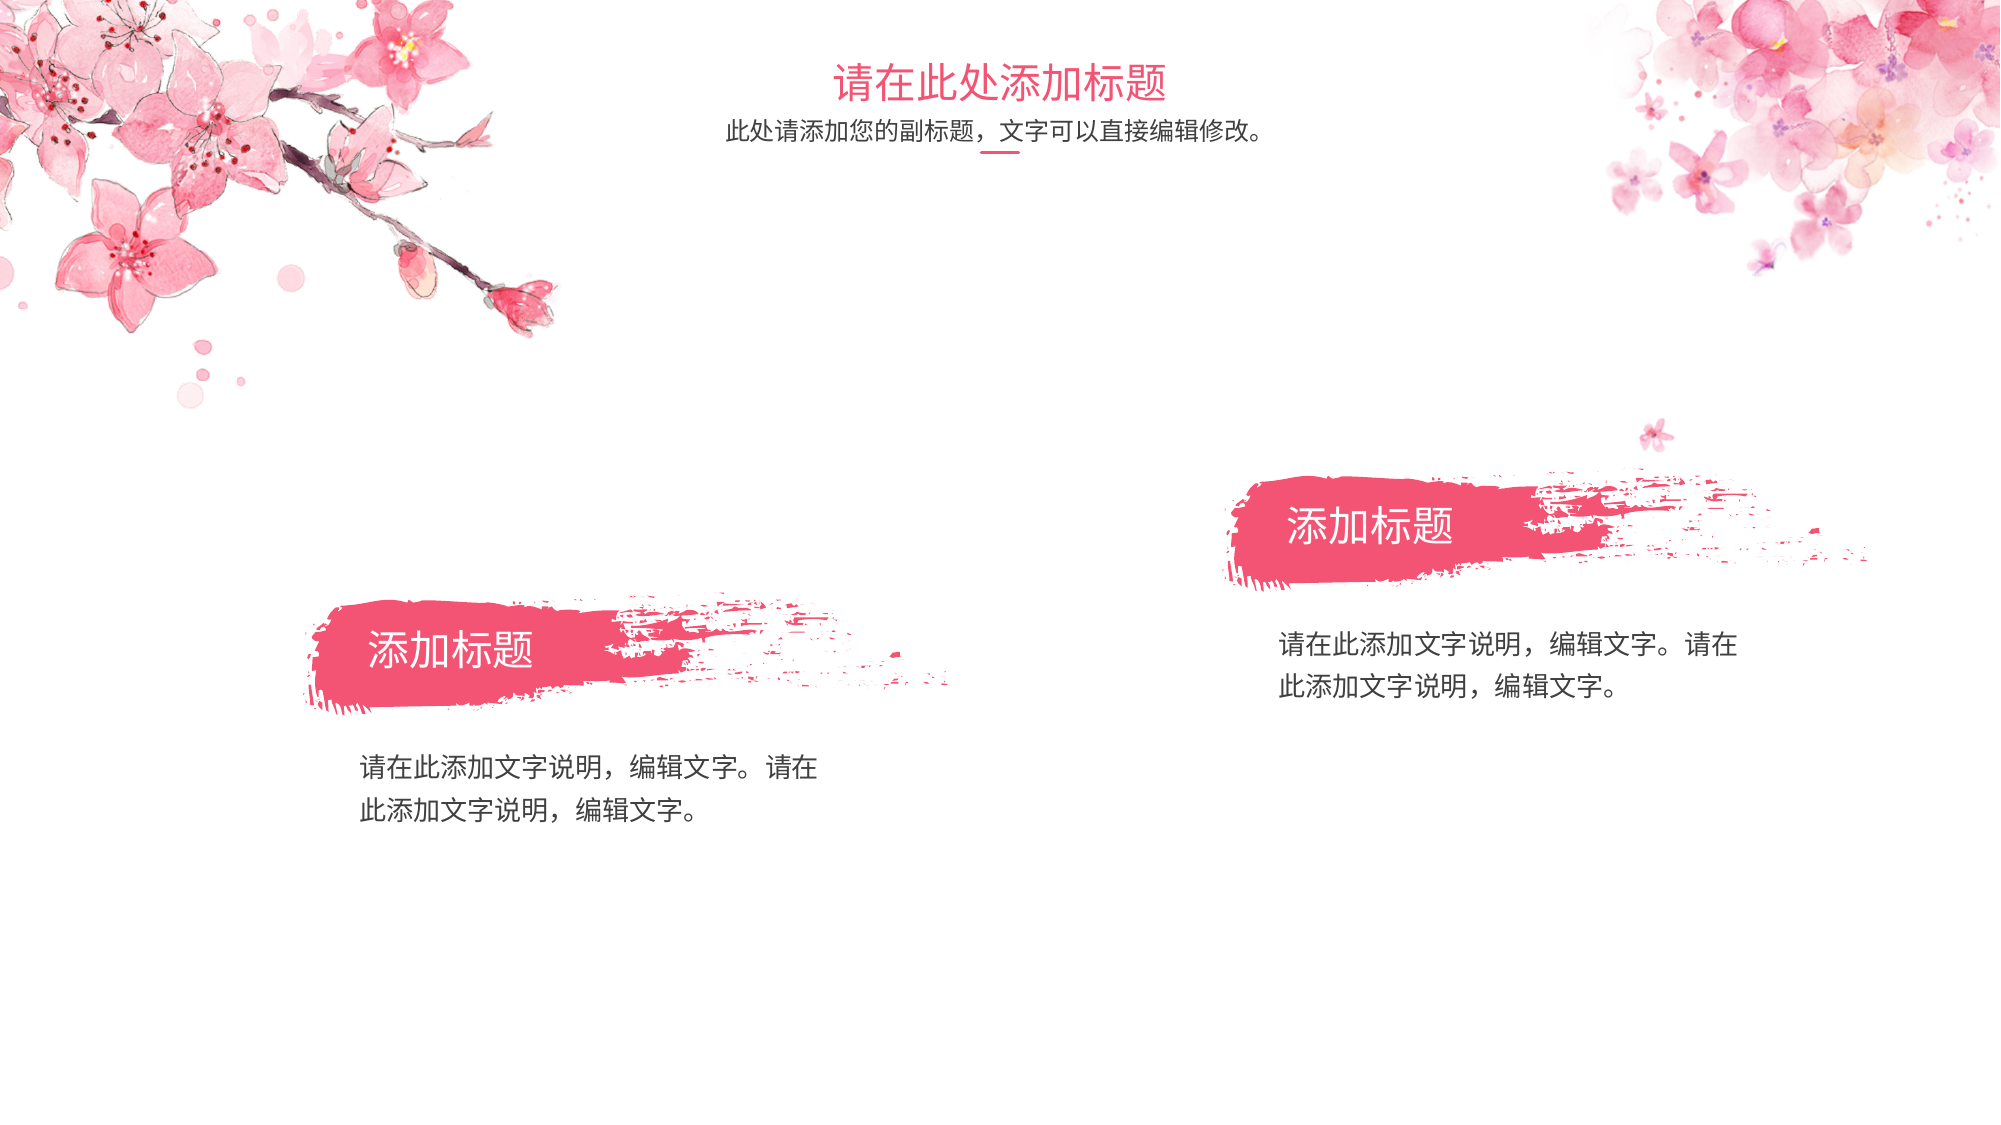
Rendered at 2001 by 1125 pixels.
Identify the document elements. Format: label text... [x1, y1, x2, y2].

picture [1571, 0, 2000, 459]
picture [0, 0, 679, 411]
text_box 此处请添加您的副标题，文字可以直接编辑修改。 [679, 98, 1323, 153]
text_box 请在此添加文字说明，编辑文字。请在此添加文字说明，编辑文字。 [345, 733, 853, 833]
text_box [1222, 467, 1867, 592]
text_box 请在此添加文字说明，编辑文字。请在此添加文字说明，编辑文字。 [1264, 609, 1772, 710]
text_box 请在此处添加标题 [818, 49, 1182, 98]
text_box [303, 591, 948, 716]
